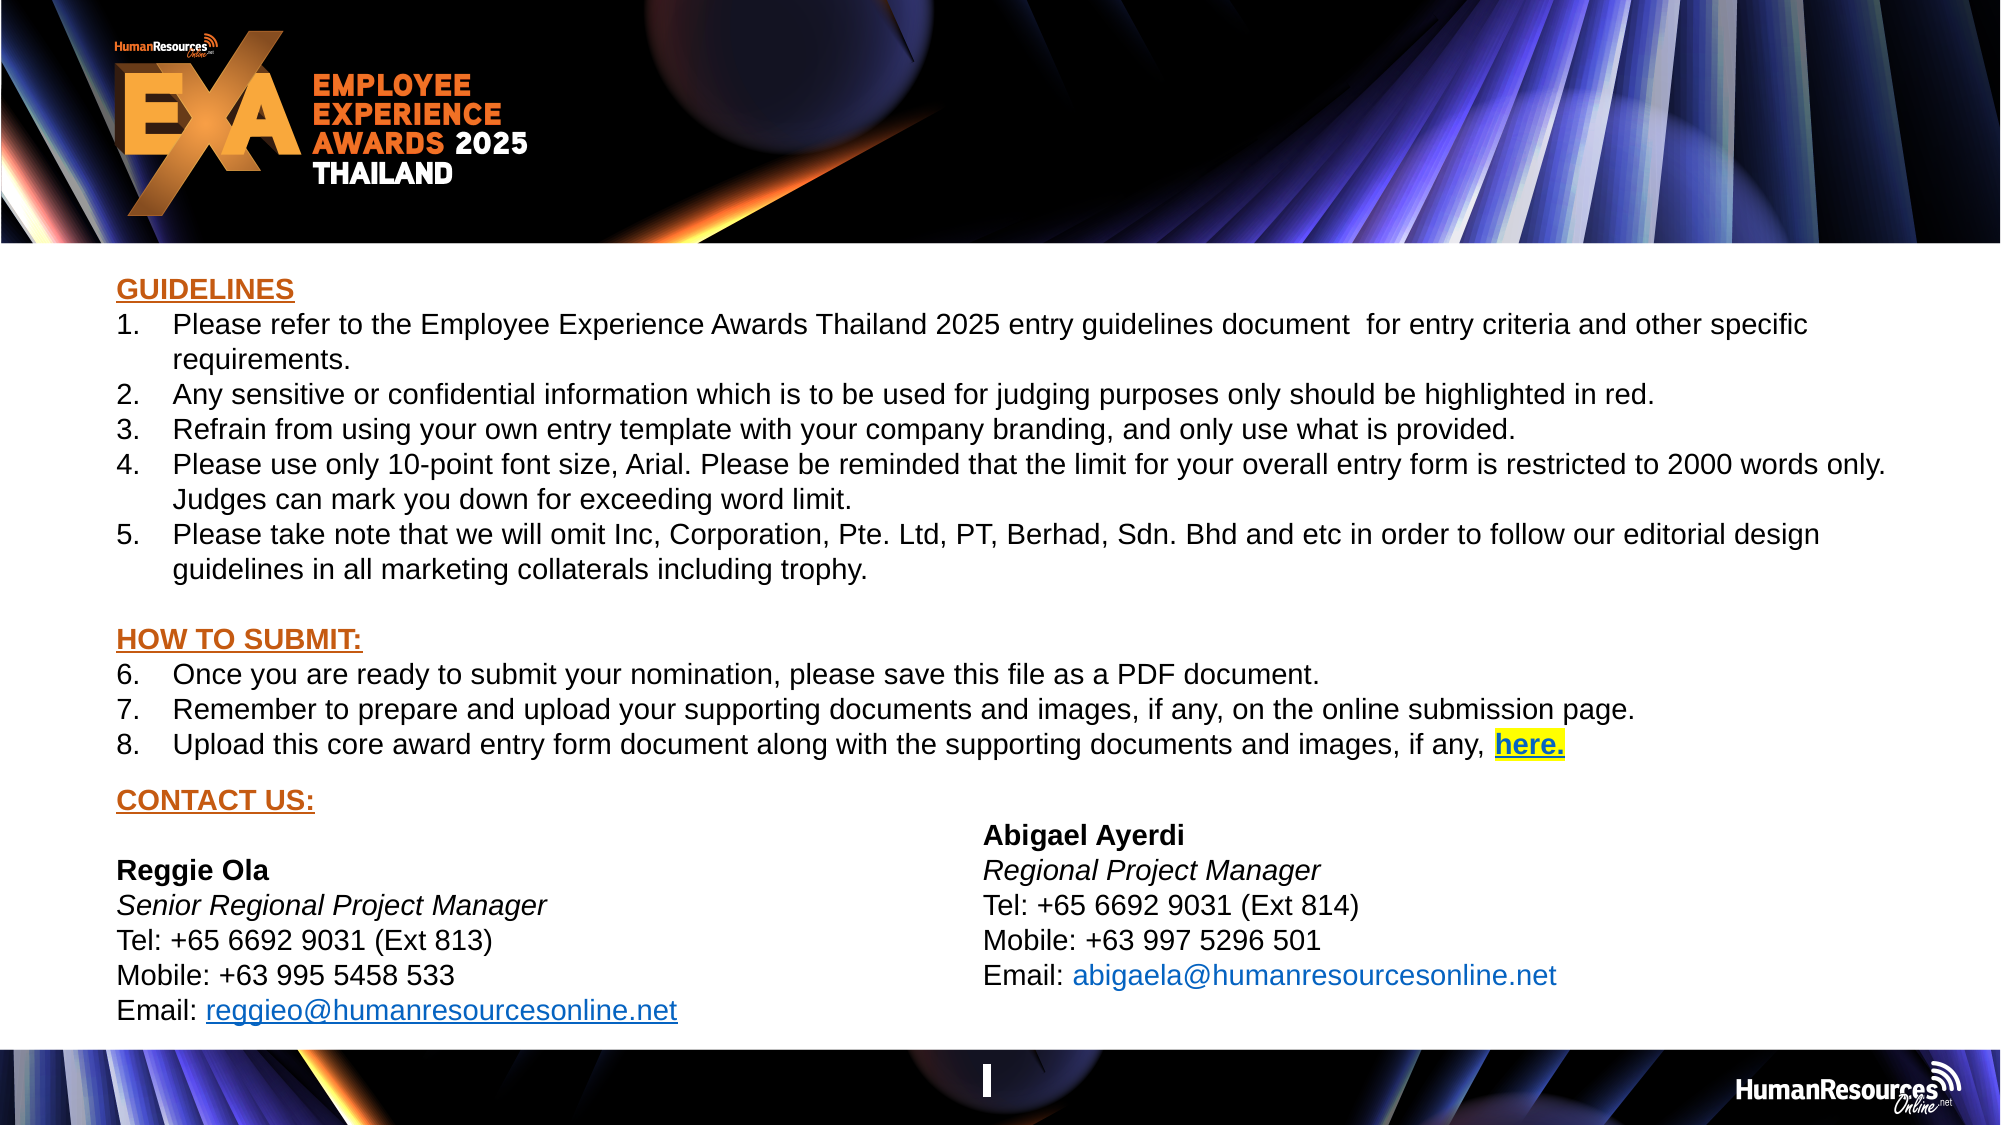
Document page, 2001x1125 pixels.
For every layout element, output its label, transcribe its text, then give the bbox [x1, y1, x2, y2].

text_box CONTACT US: Reggie Ola Senior Regional Project Manager Tel: +65 6692 9031 (Ext 813) Mobile: +63 995 5458 533 Email: reggieo@humanresourcesonline.net Abigael Ayerdi Regional Project Manager Tel: +65 6692 9031 (Ext 814) Mobile: +63 997 5296 501 Email: abigaela@humanresourcesonline.net [101, 774, 1865, 1125]
picture [0, 0, 2001, 1125]
text_box GUIDELINES Please refer to the Employee Experience Awards Thailand 2025 entry guidelines document for entry criteria and other specific requirements. Any sensitive or confidential information which is to be used for judging purposes only should be highlighted in red. Refrain from using your own entry template with your company branding, and only use what is provided. Please use only 10-point font size, Arial. Please be reminded that the limit for your overall entry form is restricted to 2000 words only. Judges can mark you down for exceeding word limit. Please take note that we will omit Inc, Corporation, Pte. Ltd, PT, Berhad, Sdn. Bhd and etc in order to follow our editorial design guidelines in all marketing collaterals including trophy. HOW TO SUBMIT: Once you are ready to submit your nomination, please save this file as a PDF document. Remember to prepare and upload your supporting documents and images, if any, on the online submission page. Upload this core award entry form document along with the supporting documents and images, if any, here. [101, 263, 1923, 838]
